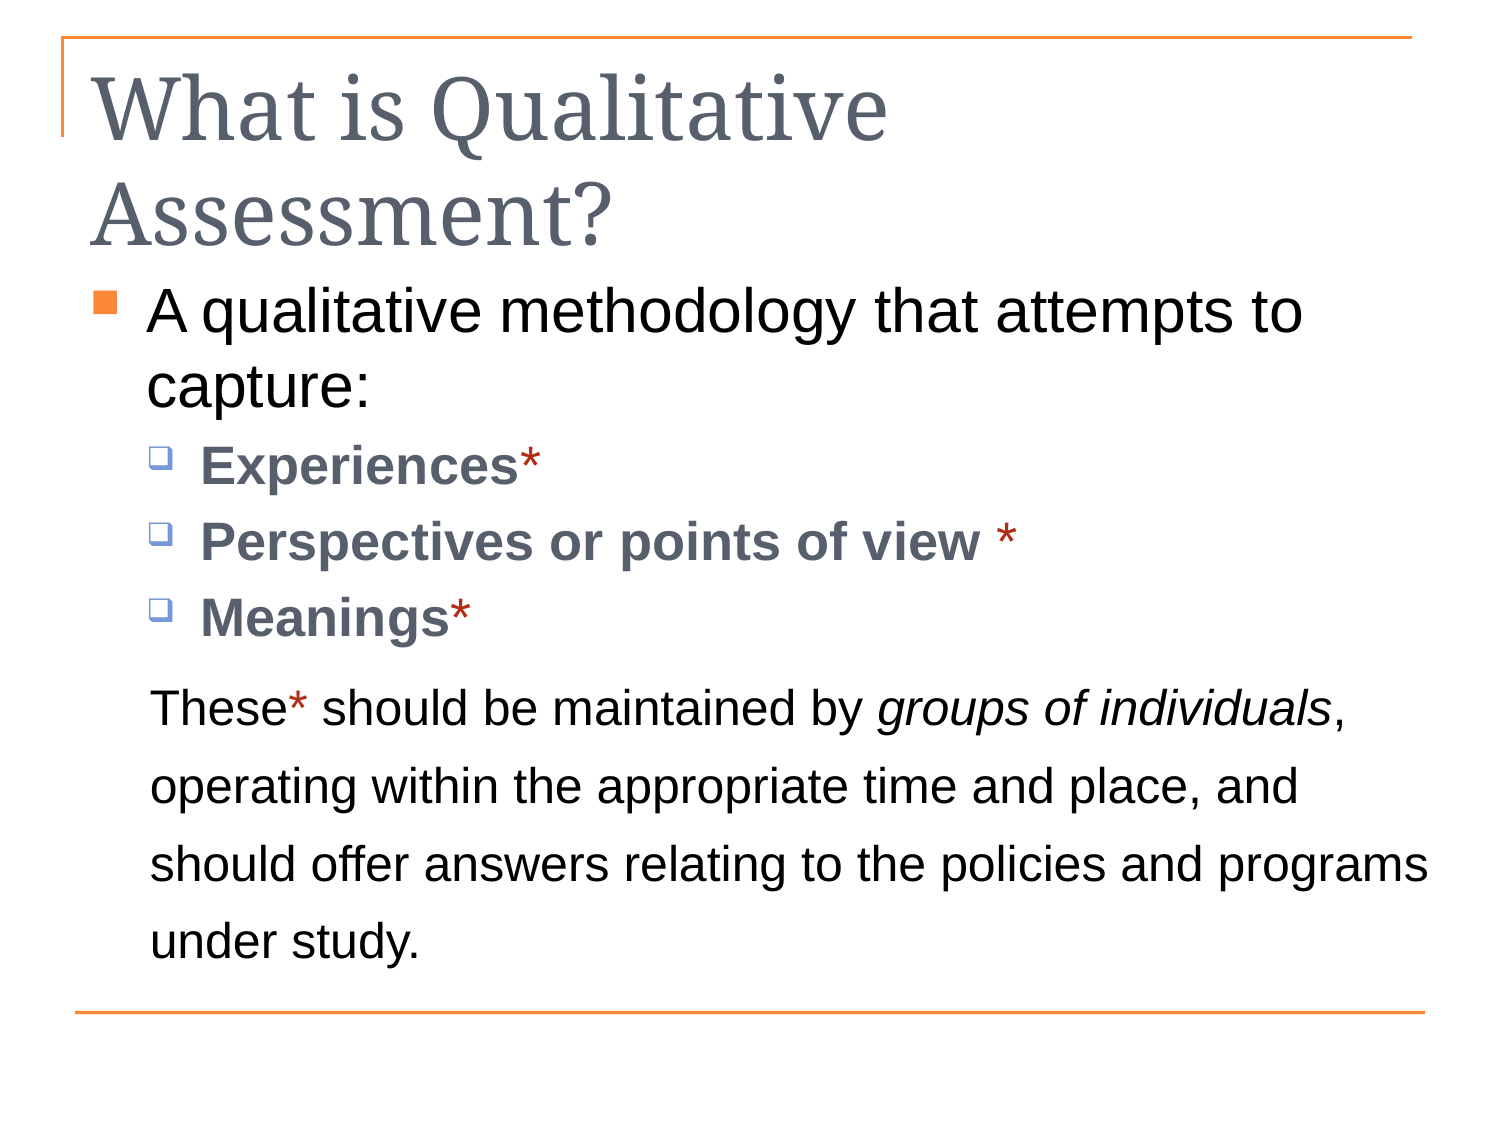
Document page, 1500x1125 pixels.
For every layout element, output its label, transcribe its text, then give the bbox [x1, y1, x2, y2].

list A qualitative methodology that attempts to capture: Experiences* Perspectives or points of view * Meanings* These* should be maintained by groups of individuals, operating within the appropriate time and place, and should offer answers relating to the policies and programs under study. [75, 262, 1447, 1006]
title What is Qualitative Assessment? [75, 45, 1425, 233]
